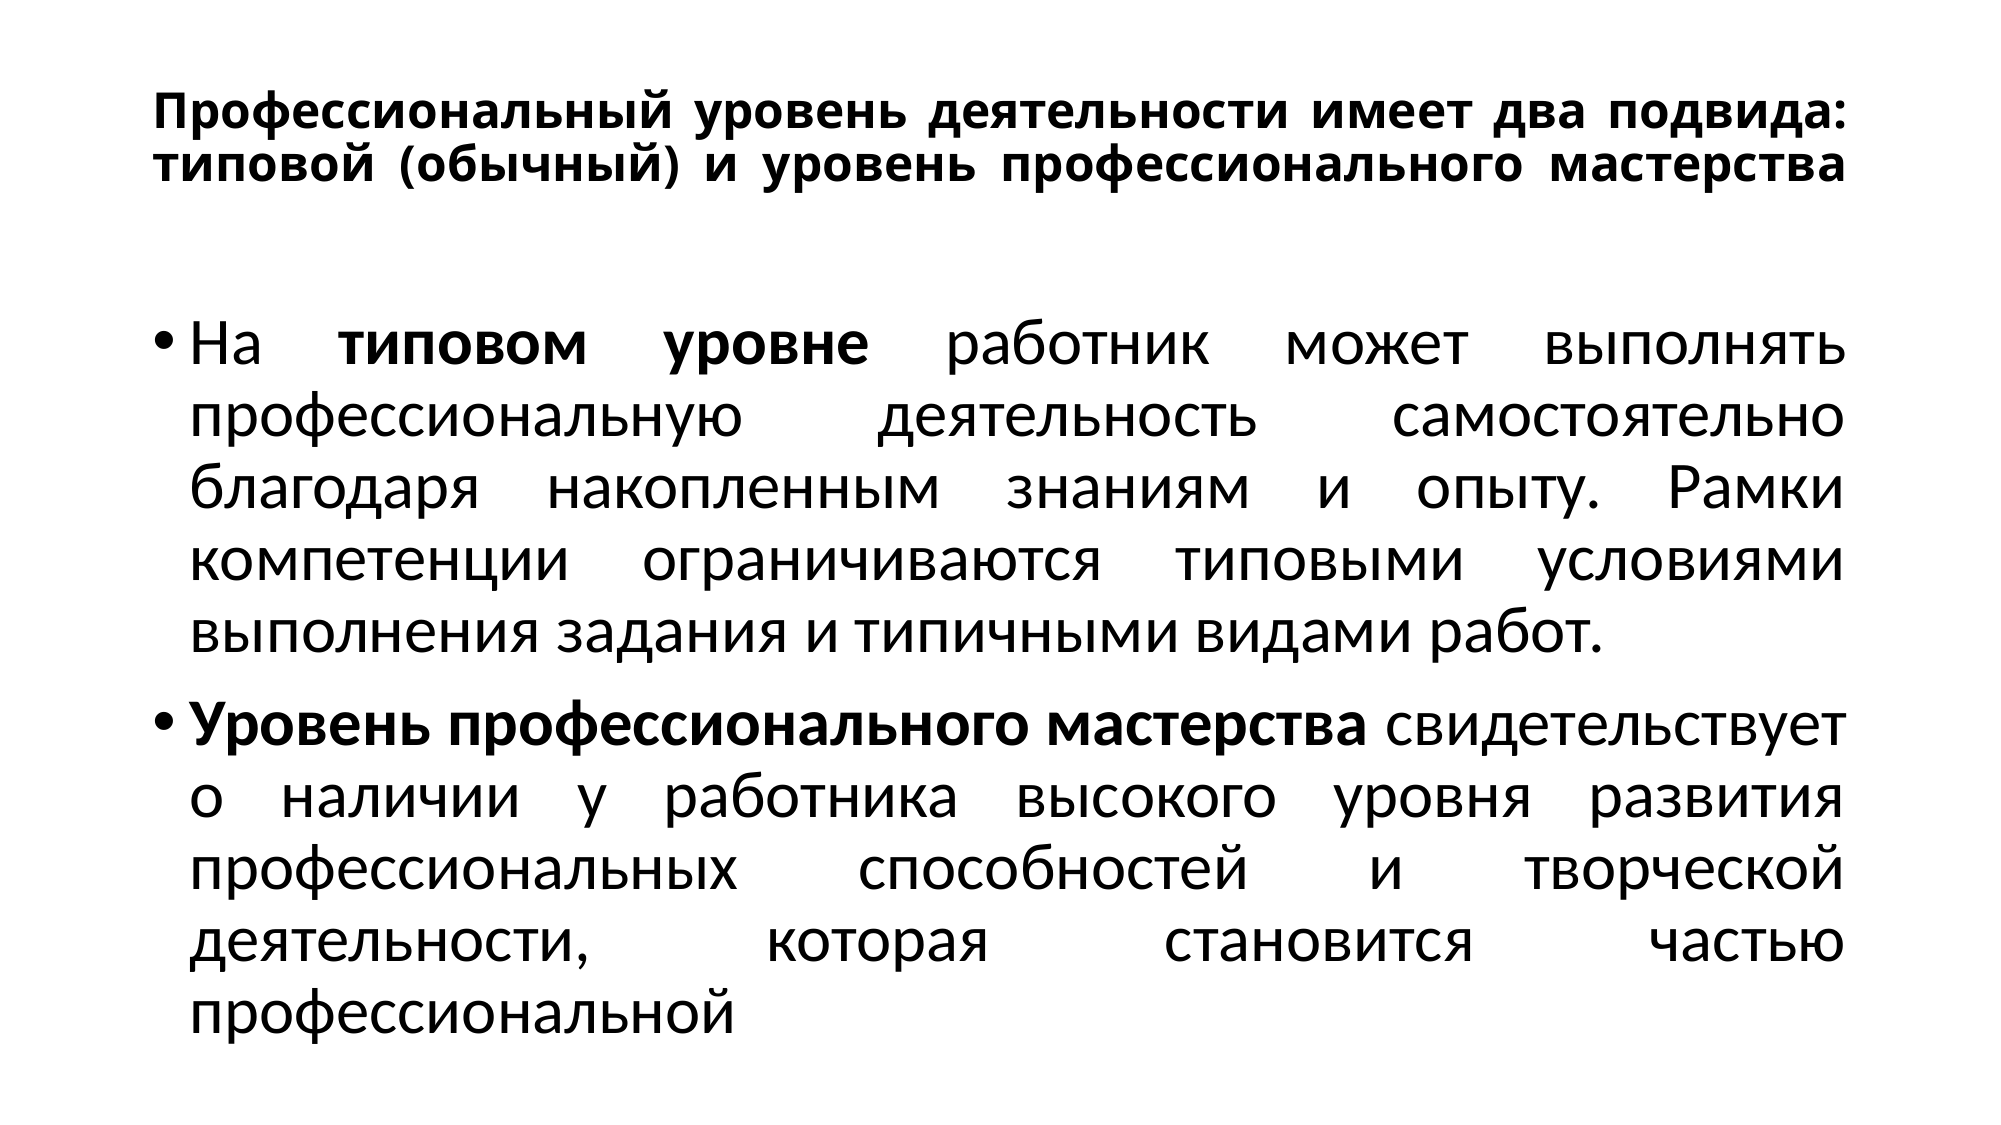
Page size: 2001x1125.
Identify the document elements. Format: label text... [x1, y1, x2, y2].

list На типовом уровне работник может выполнять профессиональную деятельность самостоятельно благодаря накопленным знаниям и опыту. Рамки компетенции ограничиваются типовыми условиями выполнения задания и типичными видами работ. Уровень профессионального мастерства свидетельствует о наличии у работника высокого уровня развития профессиональных способностей и творческой деятельности, которая становится частью профессиональной [137, 299, 1863, 1073]
title Профессиональный уровень деятельности имеет два подвида: типовой (обычный) и уровень профессионального мастерства [137, 59, 1863, 278]
